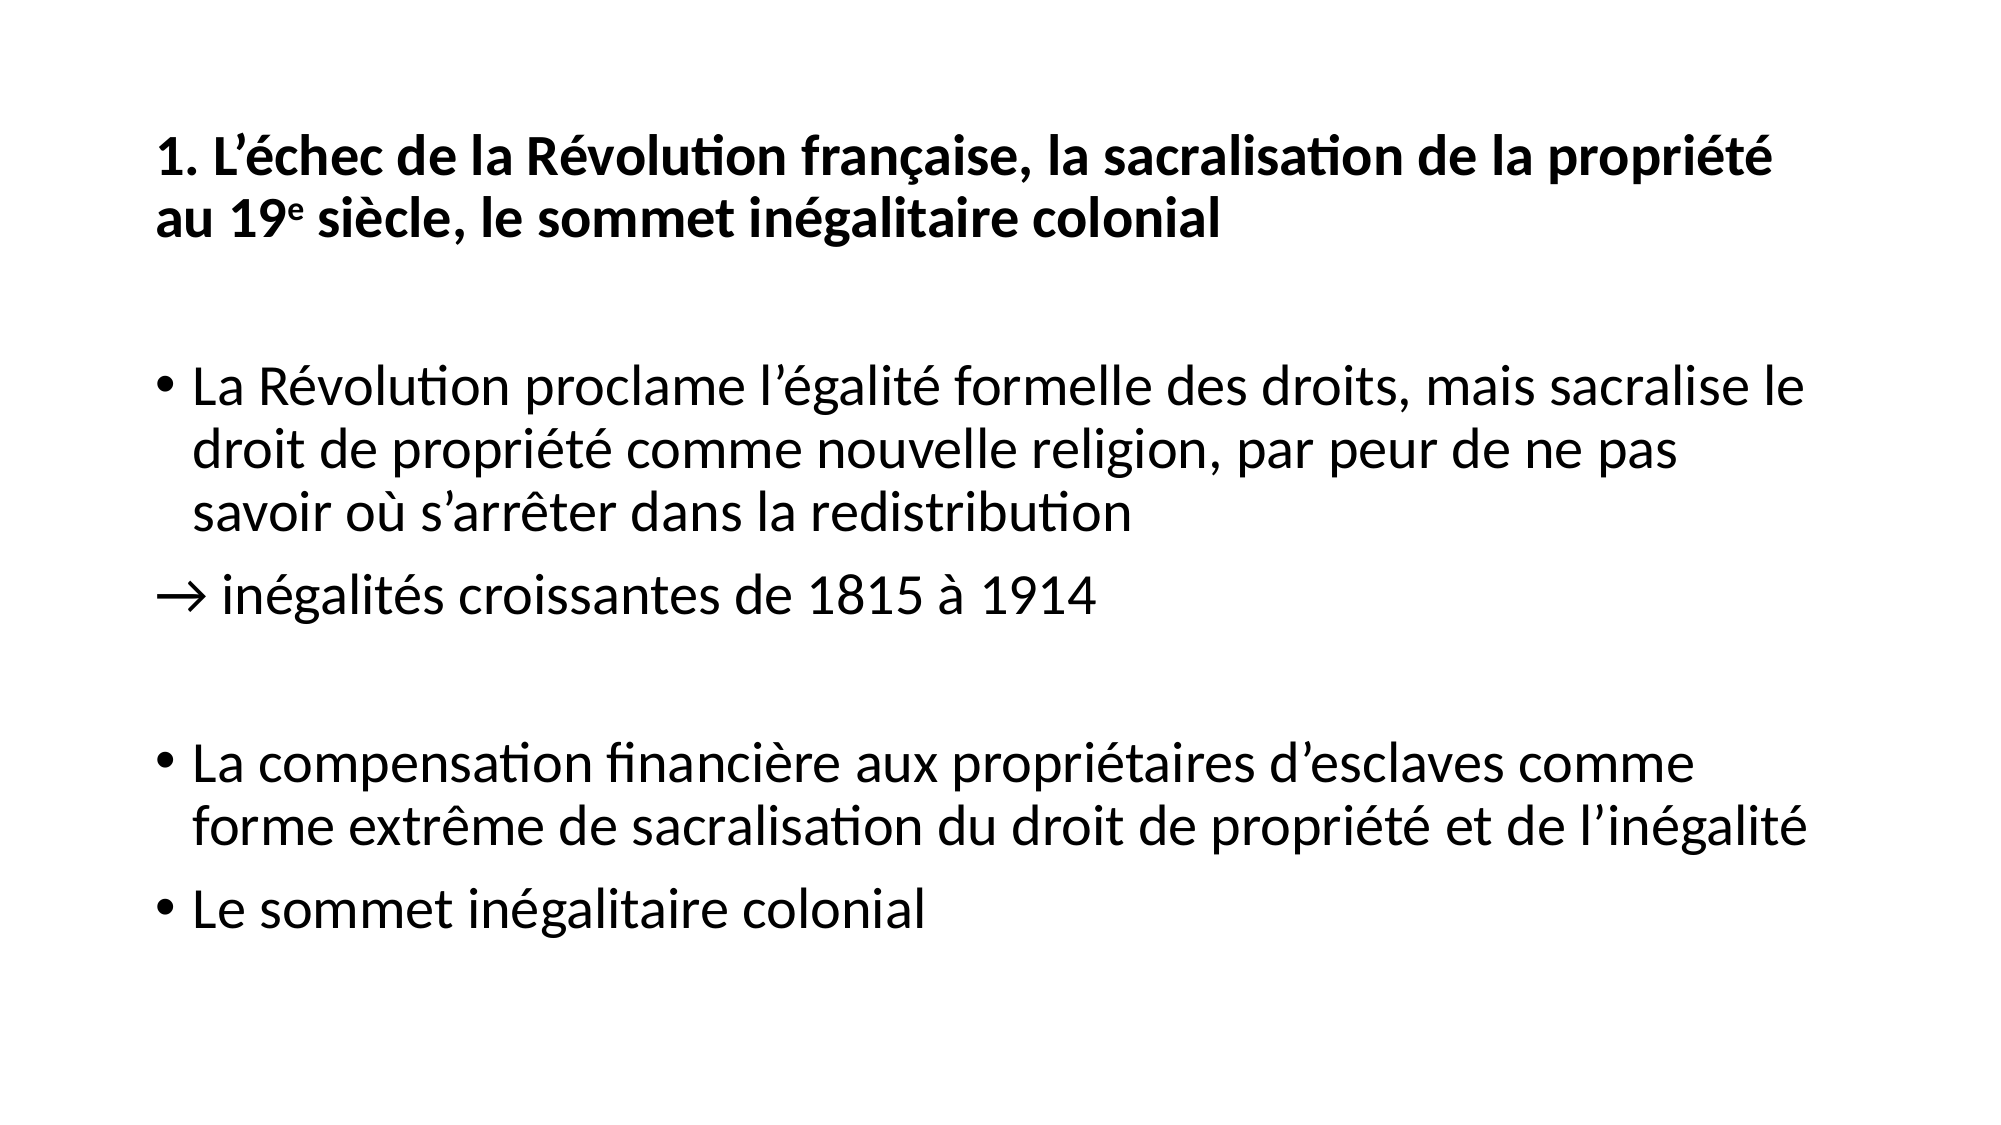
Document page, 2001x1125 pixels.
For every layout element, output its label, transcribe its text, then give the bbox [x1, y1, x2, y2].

list 1. L’échec de la Révolution française, la sacralisation de la propriété au 19e siècle, le sommet inégalitaire colonial La Révolution proclame l’égalité formelle des droits, mais sacralise le droit de propriété comme nouvelle religion, par peur de ne pas savoir où s’arrêter dans la redistribution → inégalités croissantes de 1815 à 1914 La compensation financière aux propriétaires d’esclaves comme forme extrême de sacralisation du droit de propriété et de l’inégalité Le sommet inégalitaire colonial [140, 117, 1844, 985]
